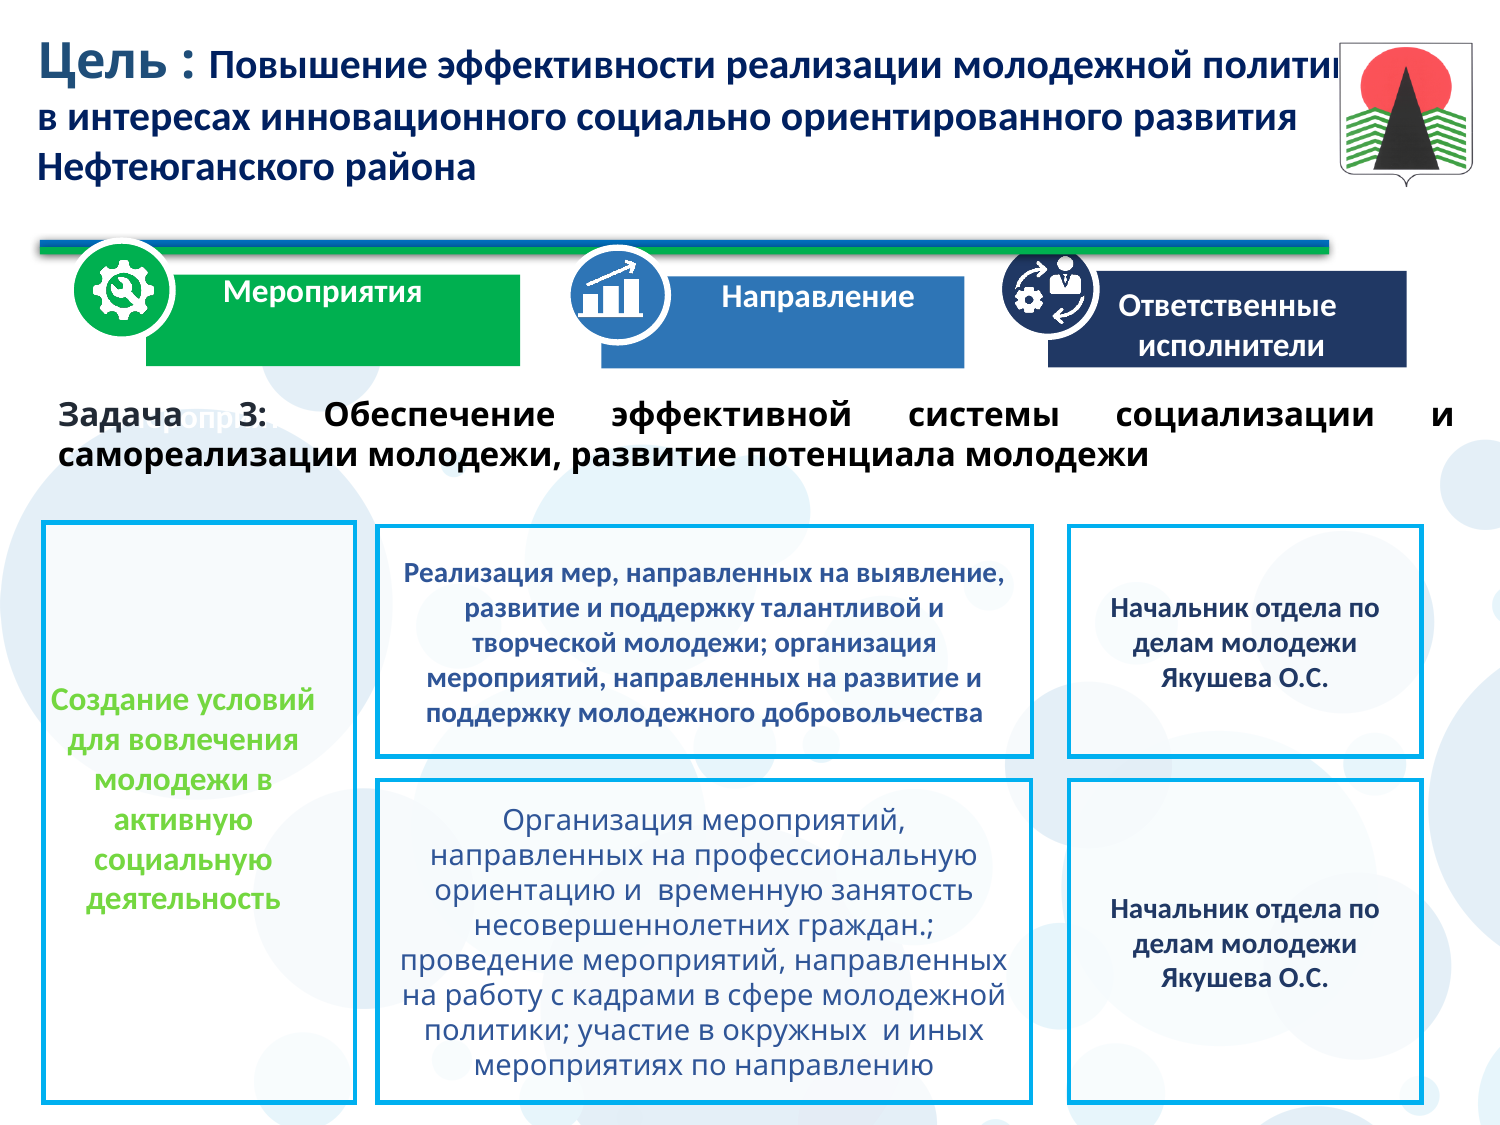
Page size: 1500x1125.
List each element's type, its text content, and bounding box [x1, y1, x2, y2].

text_box Мероприятия [207, 262, 438, 317]
text_box [1360, 270, 1408, 368]
text_box Реализация мер, направленных на выявление, развитие и поддержку талантливой и творческой молодежи; организация мероприятий, направленных на развитие и поддержку молодежного добровольчества [376, 525, 1033, 757]
text_box [145, 274, 521, 367]
picture [578, 256, 643, 320]
text_box [1047, 270, 1103, 368]
picture [93, 260, 154, 320]
text_box [997, 263, 1083, 338]
text_box [600, 275, 965, 369]
text_box [566, 255, 669, 344]
text_box Ответственные исполнители [1103, 235, 1360, 371]
picture [1012, 256, 1087, 324]
text_box Задача 3: Обеспечение эффективной системы социализации и самореализации молодежи, развитие потенциала молодежи [43, 385, 1471, 481]
text_box Начальник отдела по делам молодежи Якушева О.С. [1068, 779, 1423, 1104]
text_box Направление [706, 266, 931, 322]
text_box [69, 255, 174, 341]
text_box Цель : Повышение эффективности реализации молодежной политики в интересах инновационного социально ориентированного развития Нефтеюганского района [22, 21, 1406, 197]
text_box Начальник отдела по делам молодежи Якушева О.С. [1068, 525, 1423, 757]
text_box [42, 521, 356, 1104]
picture [1338, 41, 1474, 188]
text_box [1087, 263, 1098, 320]
text_box Создание условий для вовлечения молодежи в активную социальную деятельность [20, 669, 347, 924]
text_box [39, 239, 1330, 255]
text_box Организация мероприятий, направленных на профессиональную ориентацию и временную занятость несовершеннолетних граждан.; проведение мероприятий, направленных на работу с кадрами в сфере молодежной политики; участие в окружных и иных мероприятиях по направлению [376, 779, 1032, 1104]
